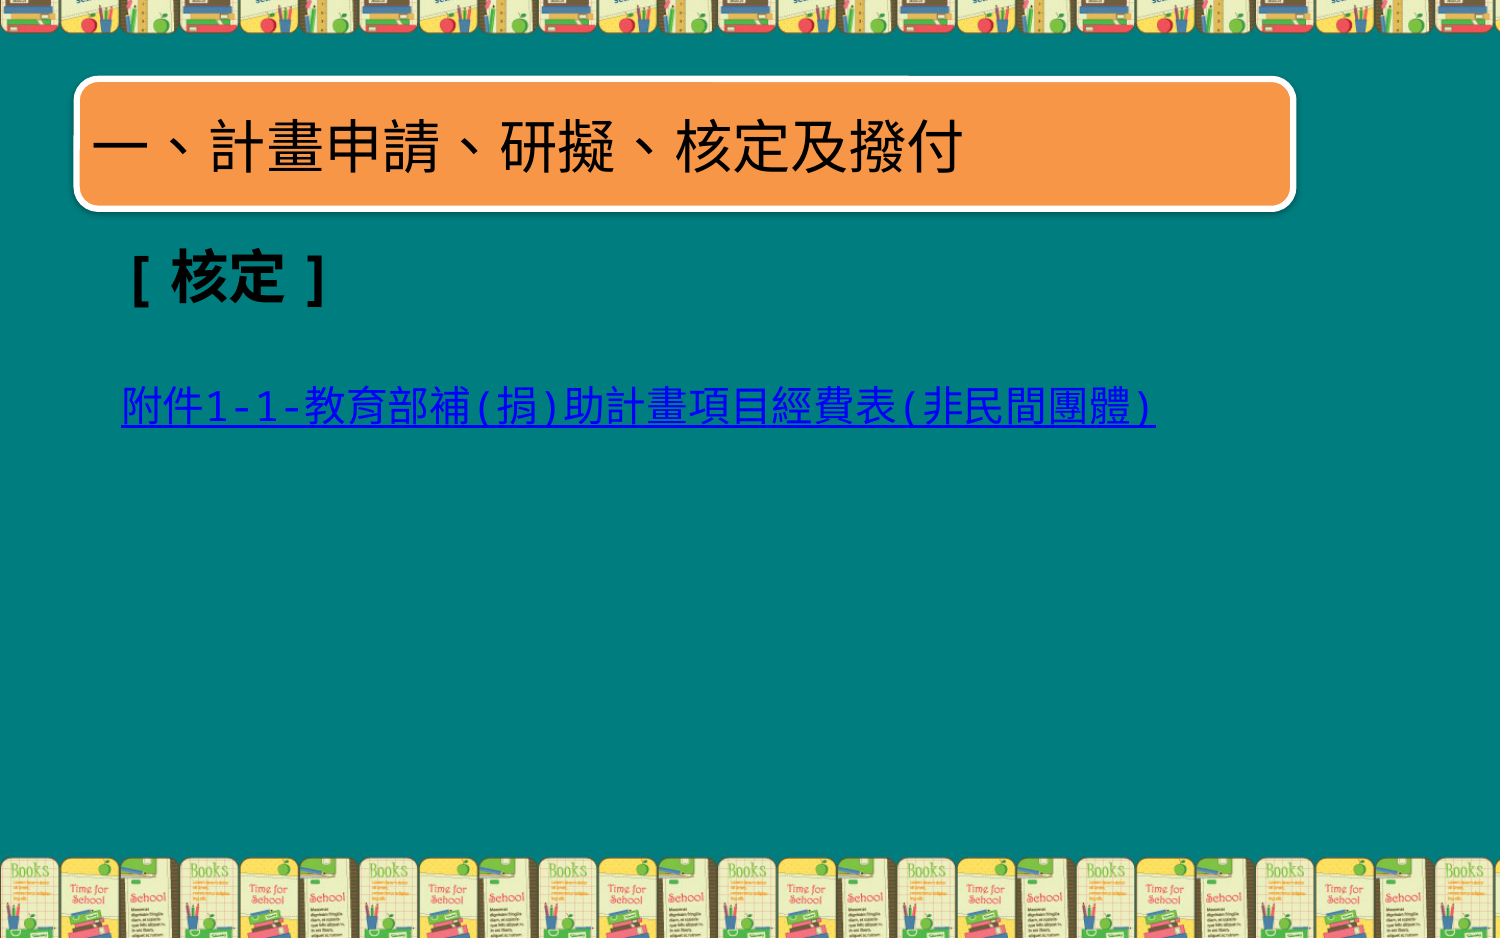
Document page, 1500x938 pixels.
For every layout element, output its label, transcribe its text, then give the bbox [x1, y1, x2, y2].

text_box [核定] 附件1-1-教育部補(捐)助計畫項目經費表(非民間團體) [106, 232, 1264, 448]
text_box 一、計畫申請、研擬、核定及撥付 [76, 102, 1081, 188]
picture [0, 0, 1500, 938]
text_box [73, 75, 1297, 212]
